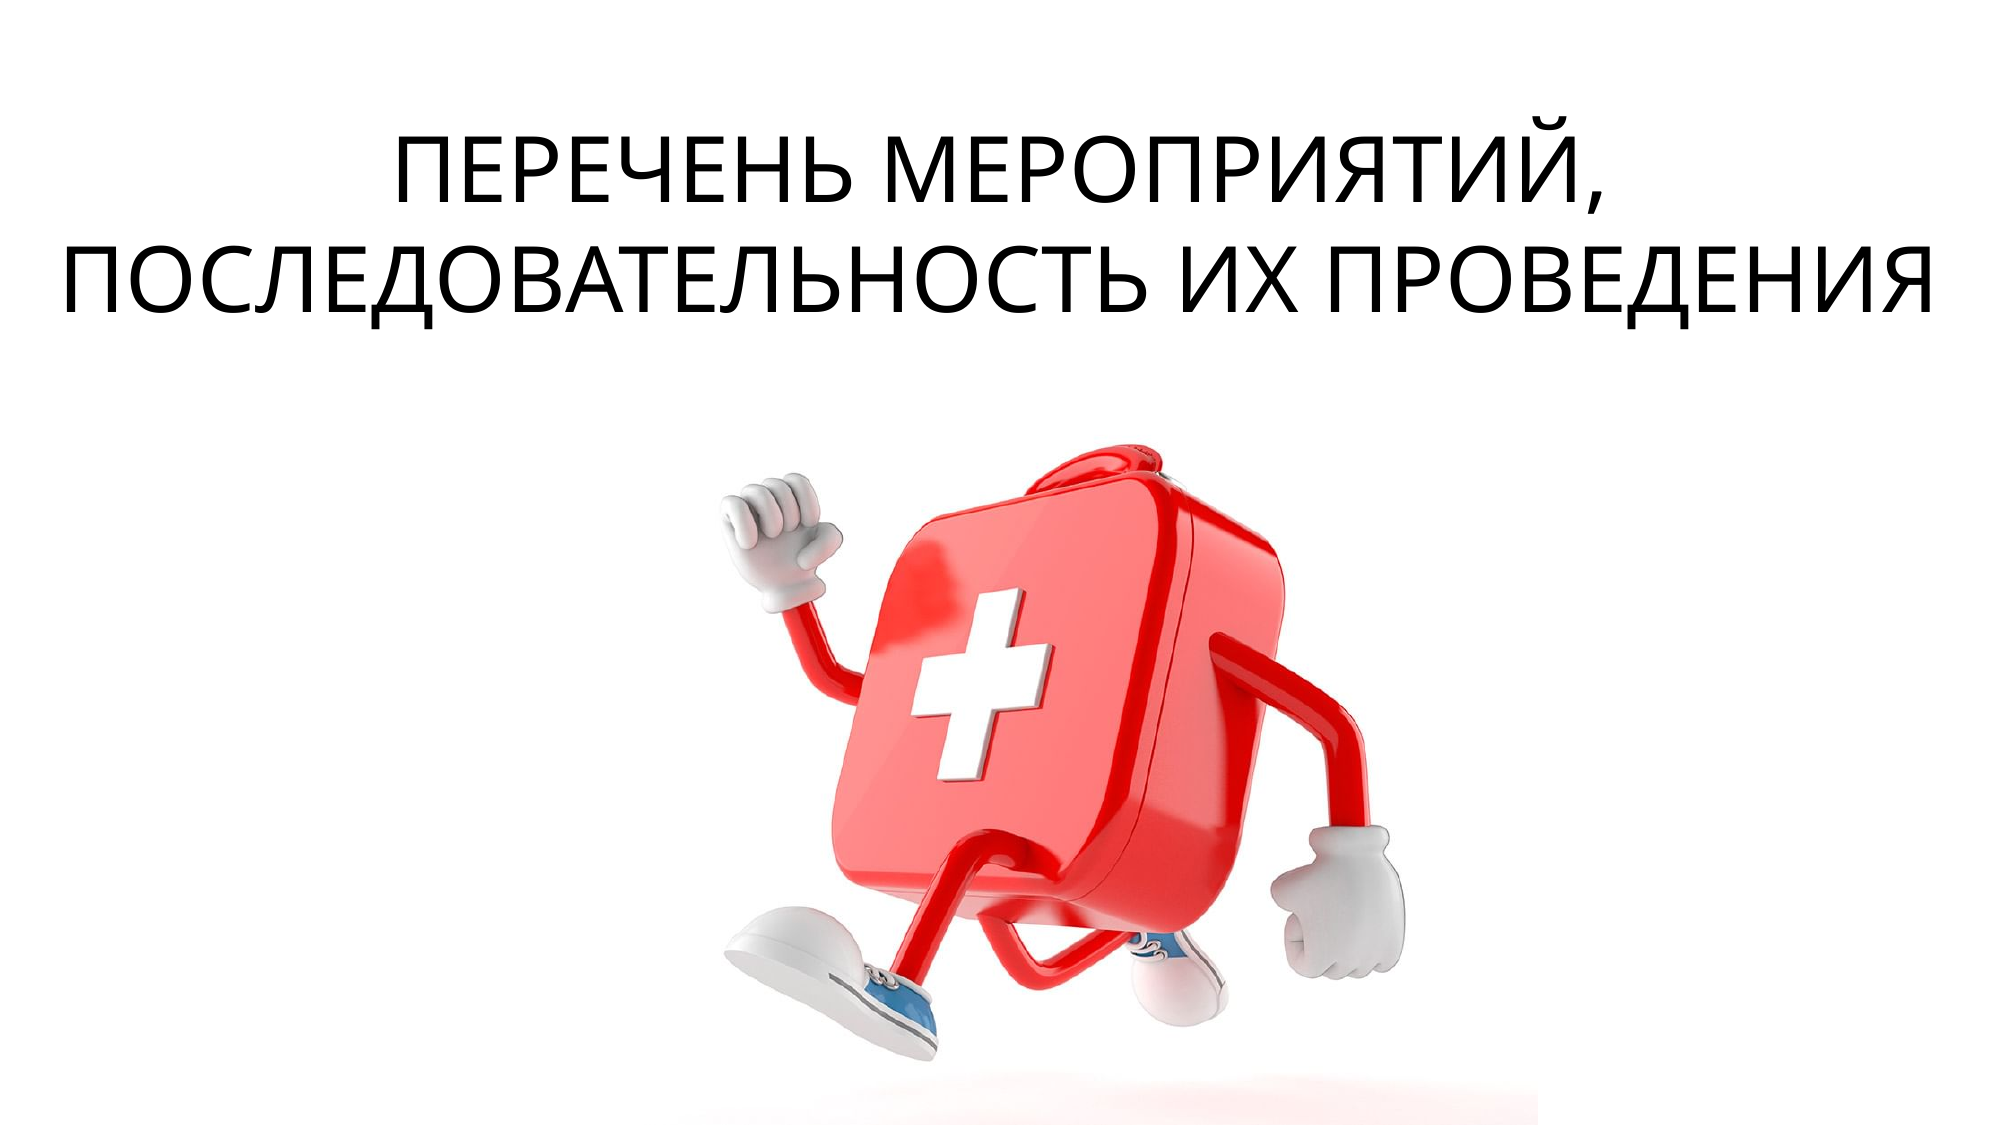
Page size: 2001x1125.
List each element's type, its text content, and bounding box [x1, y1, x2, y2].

picture [461, 348, 1538, 1125]
title ПЕРЕЧЕНЬ МЕРОПРИЯТИЙ, ПОСЛЕДОВАТЕЛЬНОСТЬ ИХ ПРОВЕДЕНИЯ [0, 182, 2000, 370]
